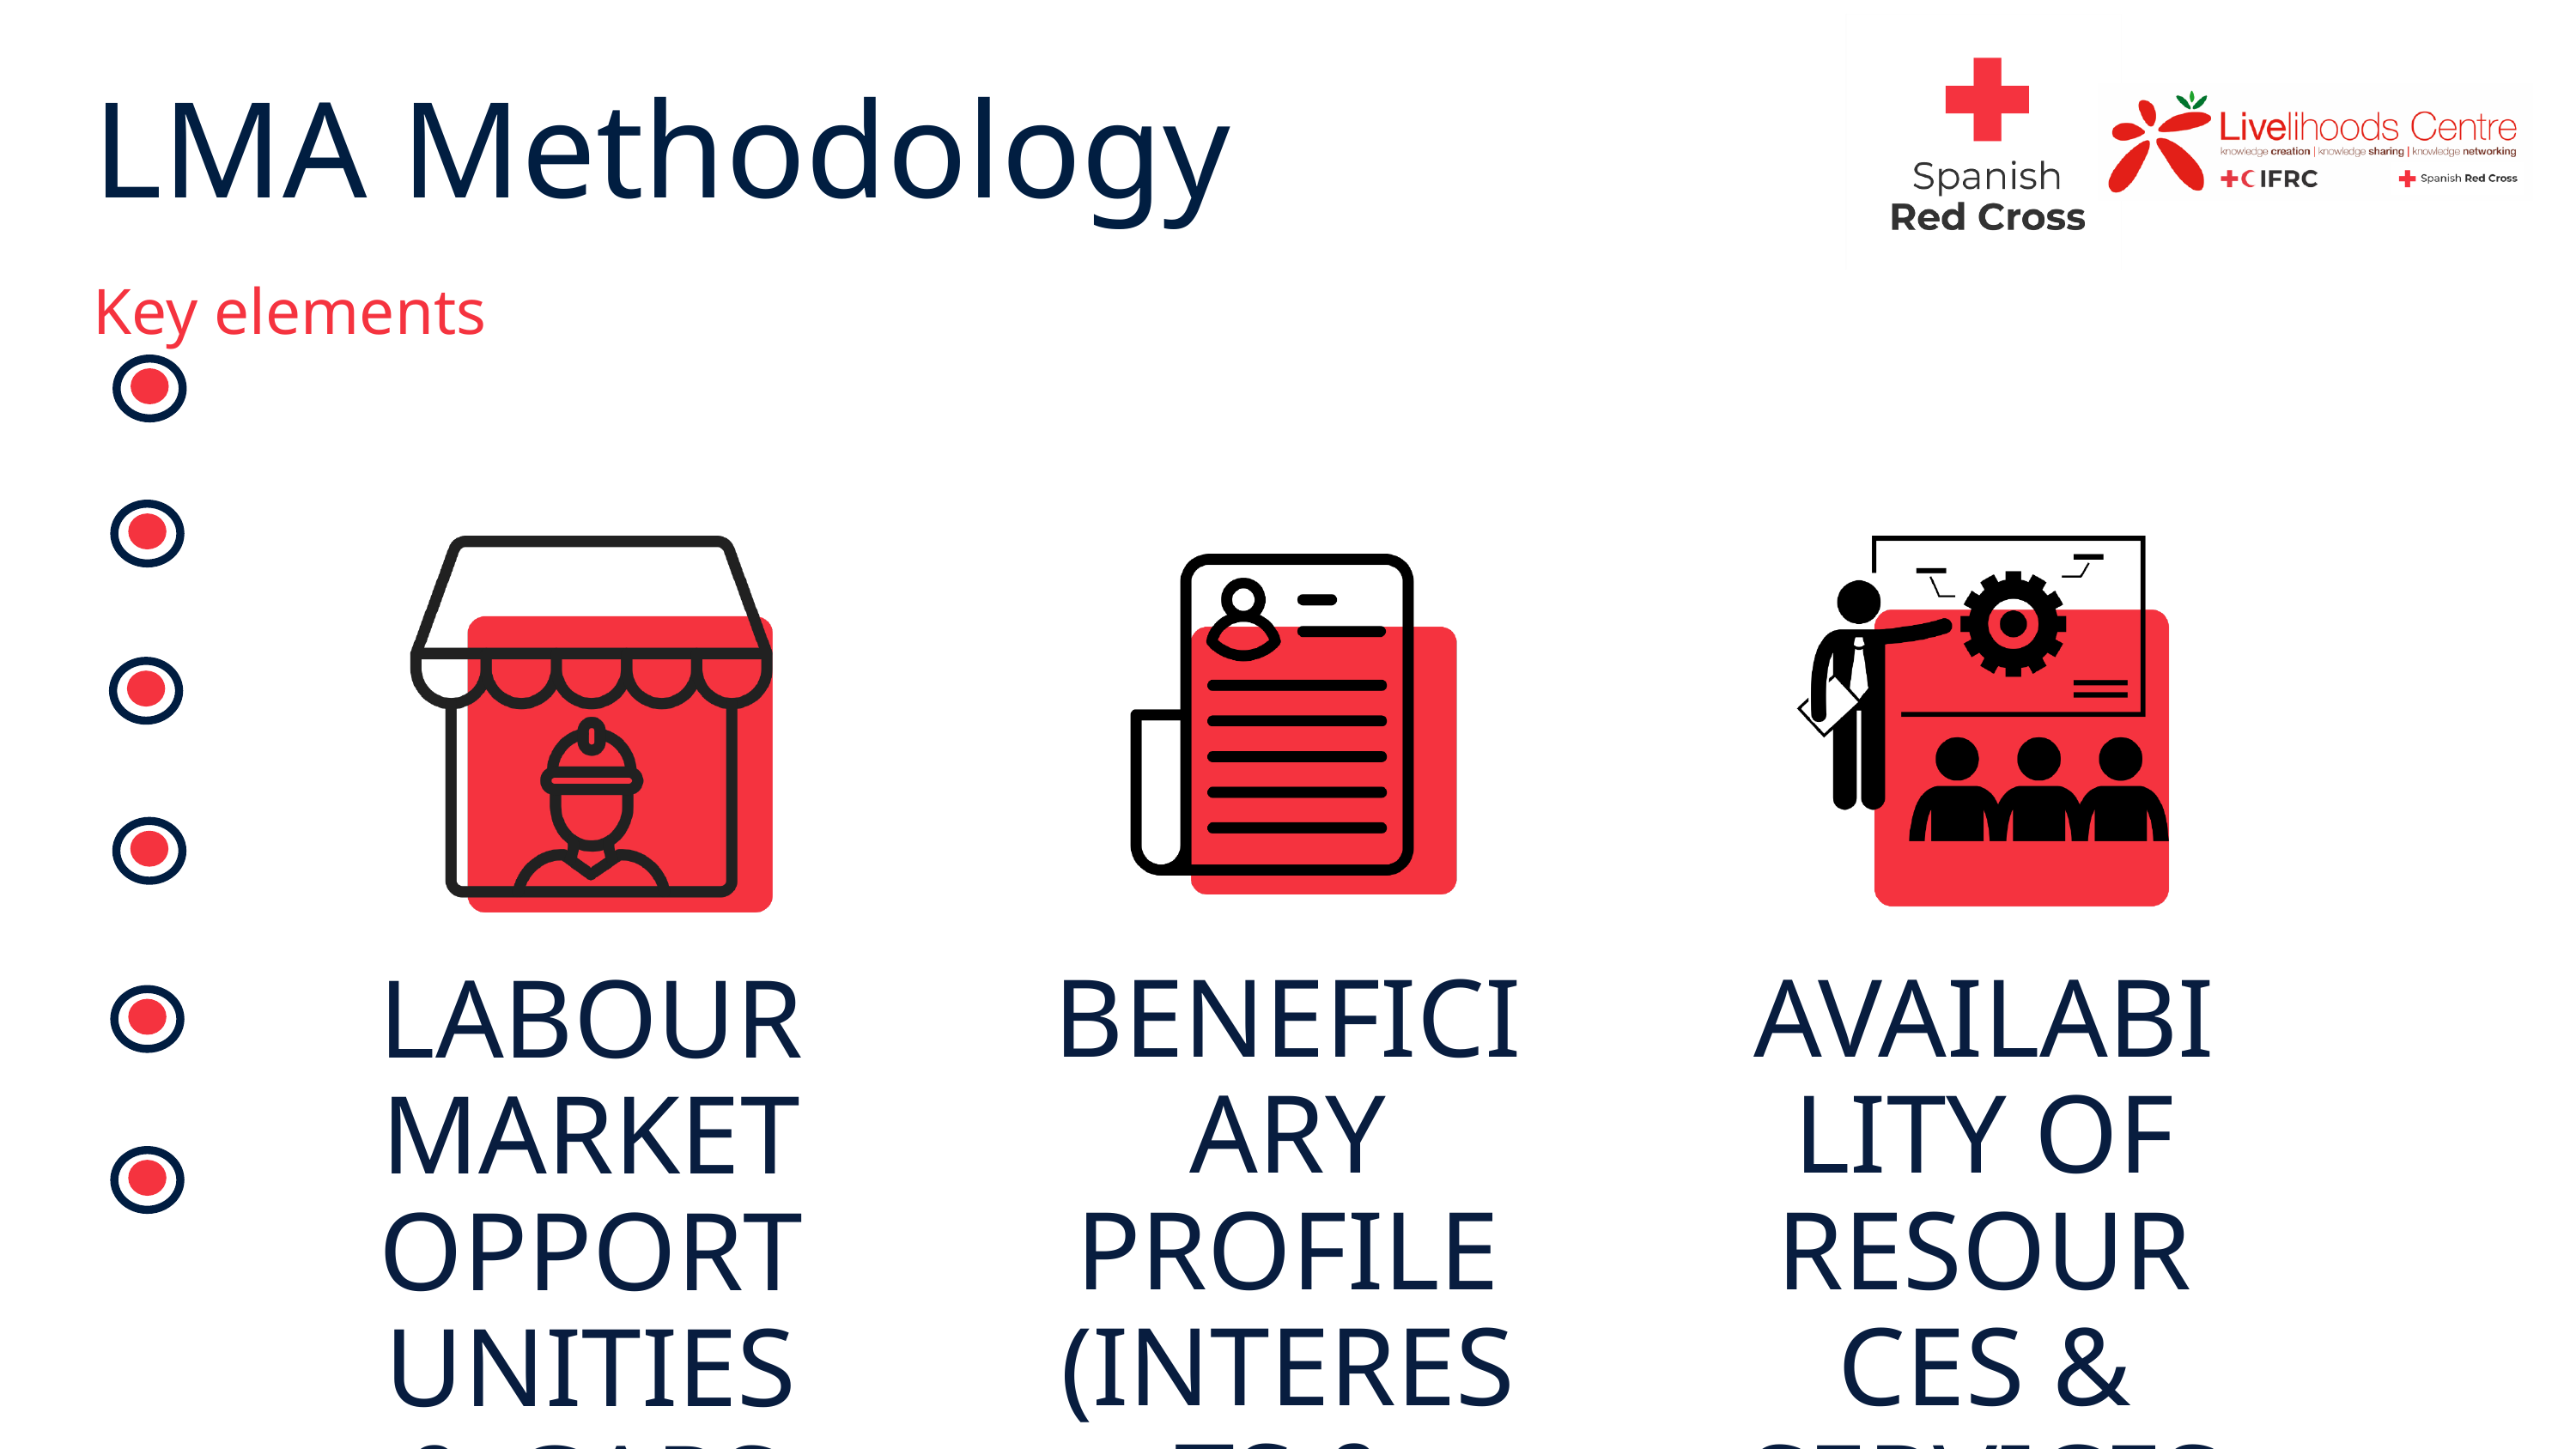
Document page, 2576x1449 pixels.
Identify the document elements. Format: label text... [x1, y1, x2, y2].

text_box BENEFICIARY PROFILE (INTERESTS & SKILLS) [1034, 955, 1542, 1449]
picture [1796, 536, 2173, 912]
list LMA Methodology [86, 89, 1549, 233]
picture [1844, 3, 2534, 281]
picture [1117, 554, 1459, 895]
text_box AVAILABILITY OF RESOURCES & SERVICES [1731, 955, 2239, 1449]
picture [403, 536, 780, 912]
list Key elements [86, 279, 2044, 355]
text_box LABOUR MARKET OPPORTUNITIES & GAPS [337, 956, 845, 1449]
